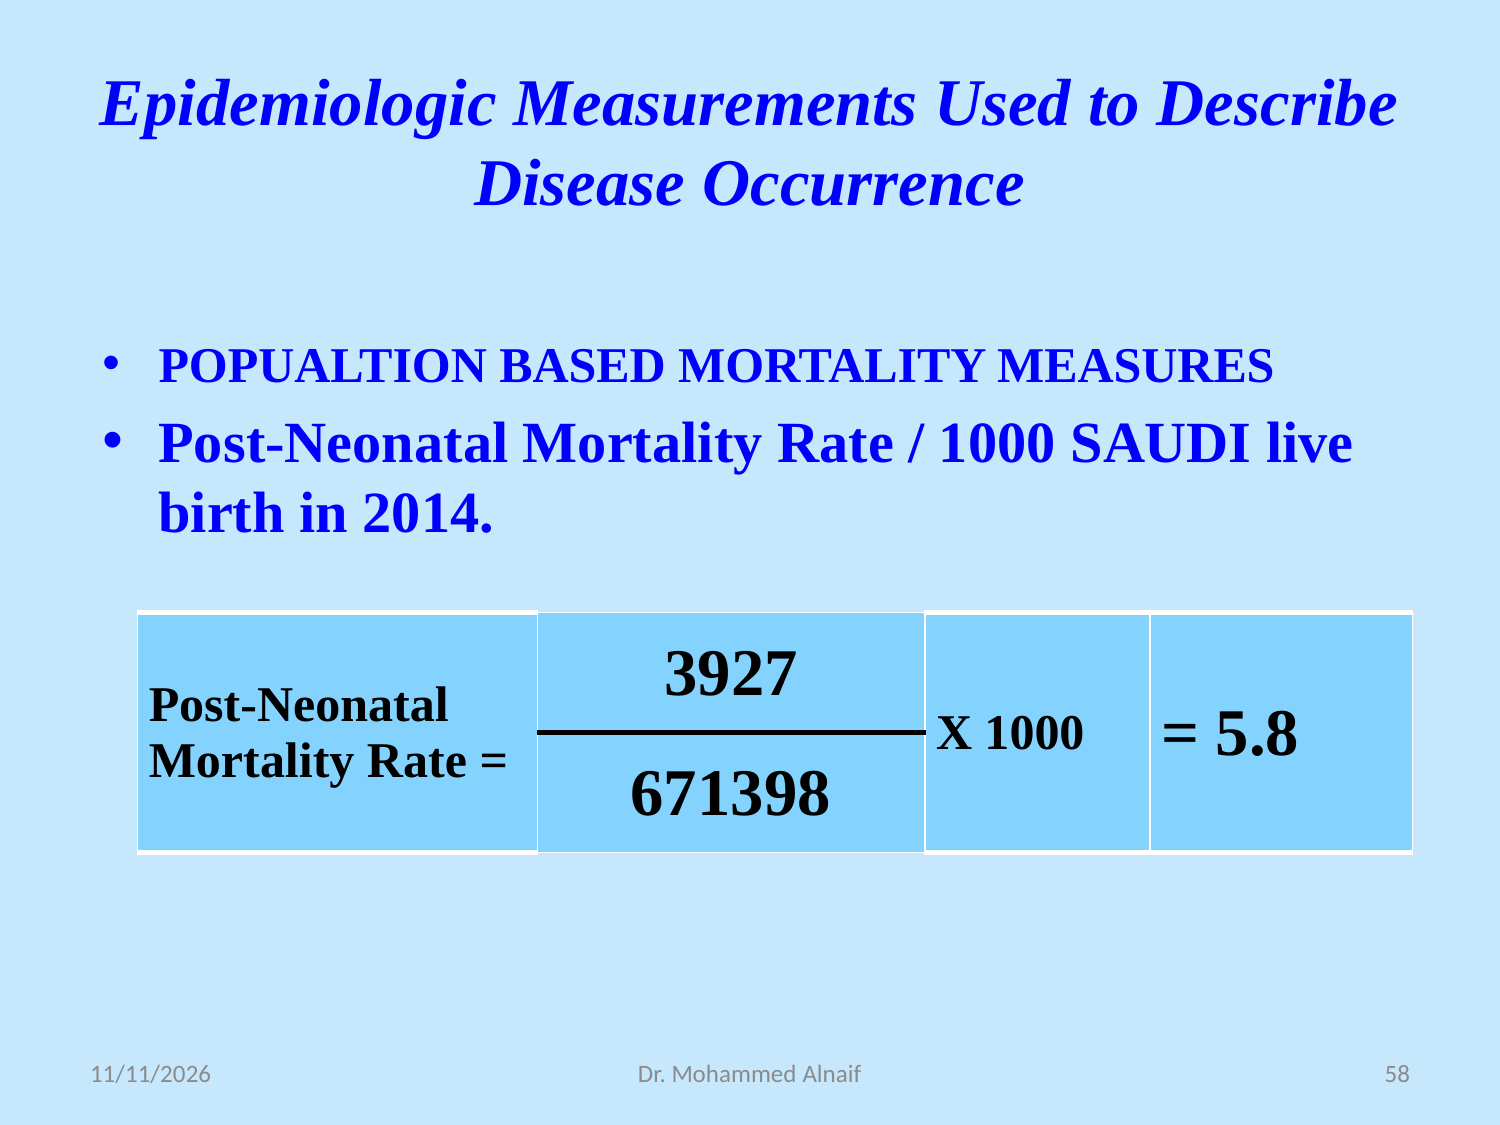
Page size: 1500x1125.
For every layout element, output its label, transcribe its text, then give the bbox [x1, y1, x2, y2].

slide_number 58 [1074, 1042, 1425, 1103]
table_header Post-Neonatal Mortality Rate = [138, 615, 537, 850]
table_header = 5.8 [1151, 615, 1412, 850]
table_header X 1000 [926, 615, 1149, 850]
text_box POPUALTION BASED MORTALITY MEASURES Post-Neonatal Mortality Rate / 1000 SAUDI live birth in 2014. [87, 324, 1450, 1025]
table_cell 671398 [538, 735, 924, 852]
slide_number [75, 1042, 425, 1103]
table_header 3927 [538, 613, 924, 730]
title Epidemiologic Measurements Used to Describe Disease Occurrence [75, 45, 1425, 233]
footer Dr. Mohammed Alnaif [512, 1042, 988, 1103]
